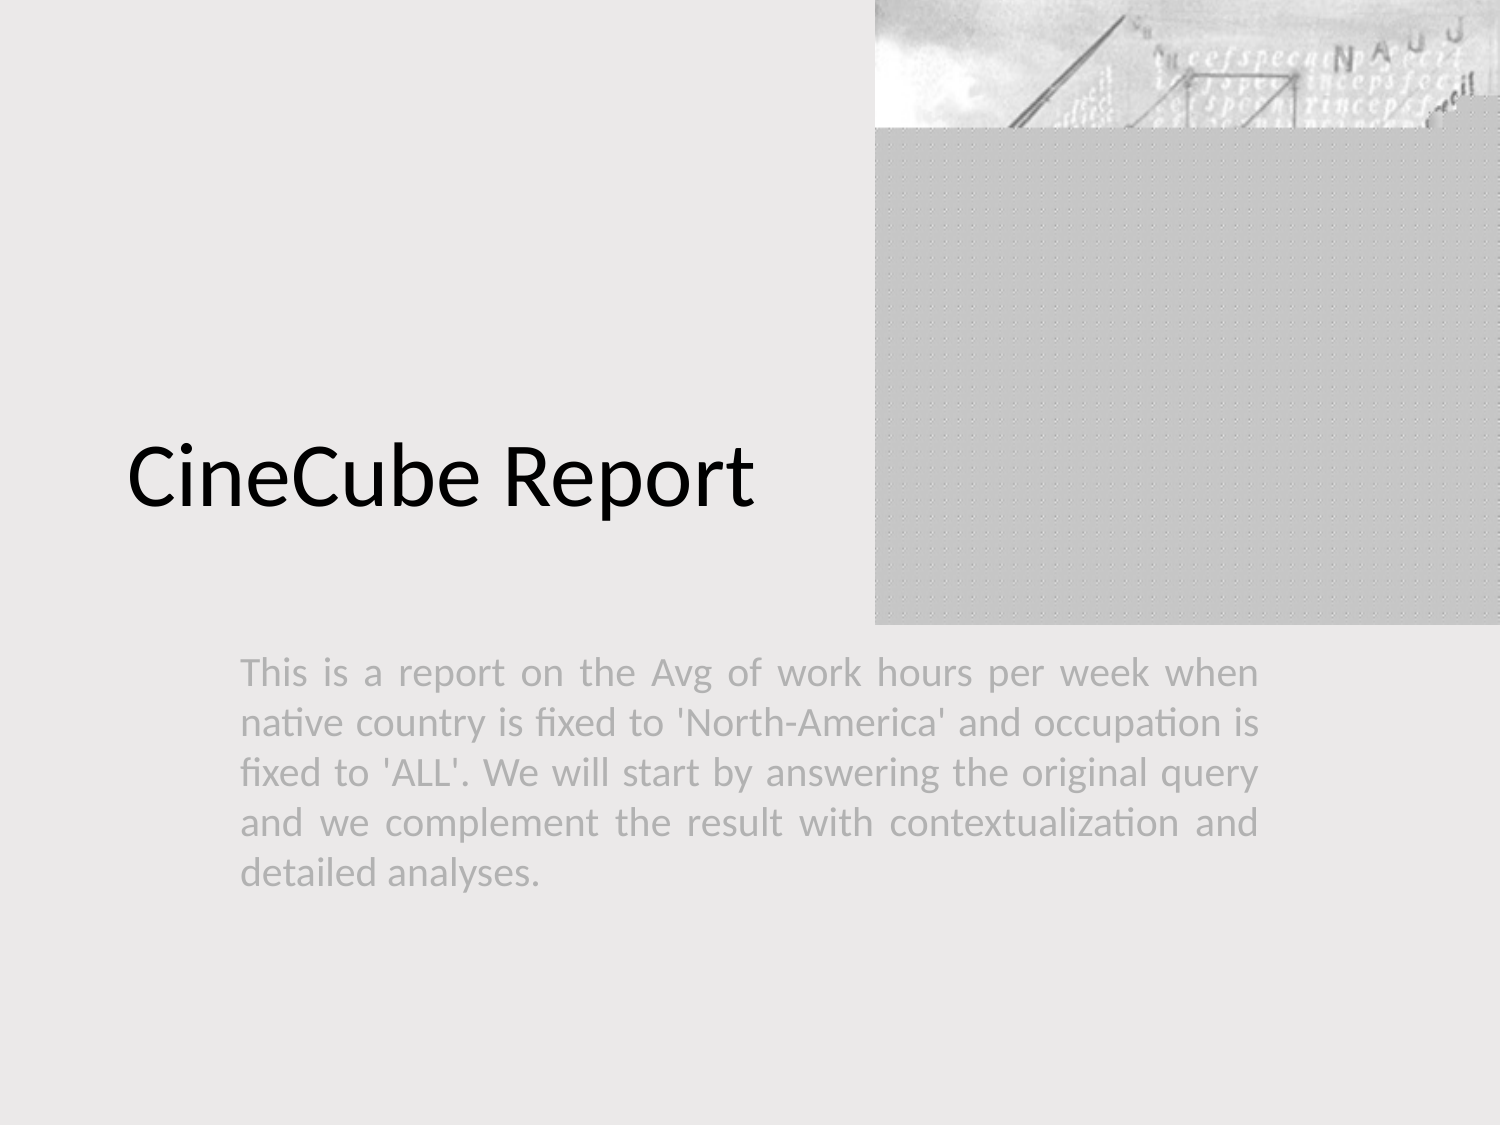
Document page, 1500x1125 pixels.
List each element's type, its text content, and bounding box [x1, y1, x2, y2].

subtitle This is a report on the Avg of work hours per week when native country is fixed to 'North-America' and occupation is fixed to 'ALL'. We will start by answering the original query and we complement the result with contextualization and detailed analyses. [225, 637, 1275, 925]
title CineCube Report [112, 349, 869, 591]
picture [874, 0, 1500, 626]
